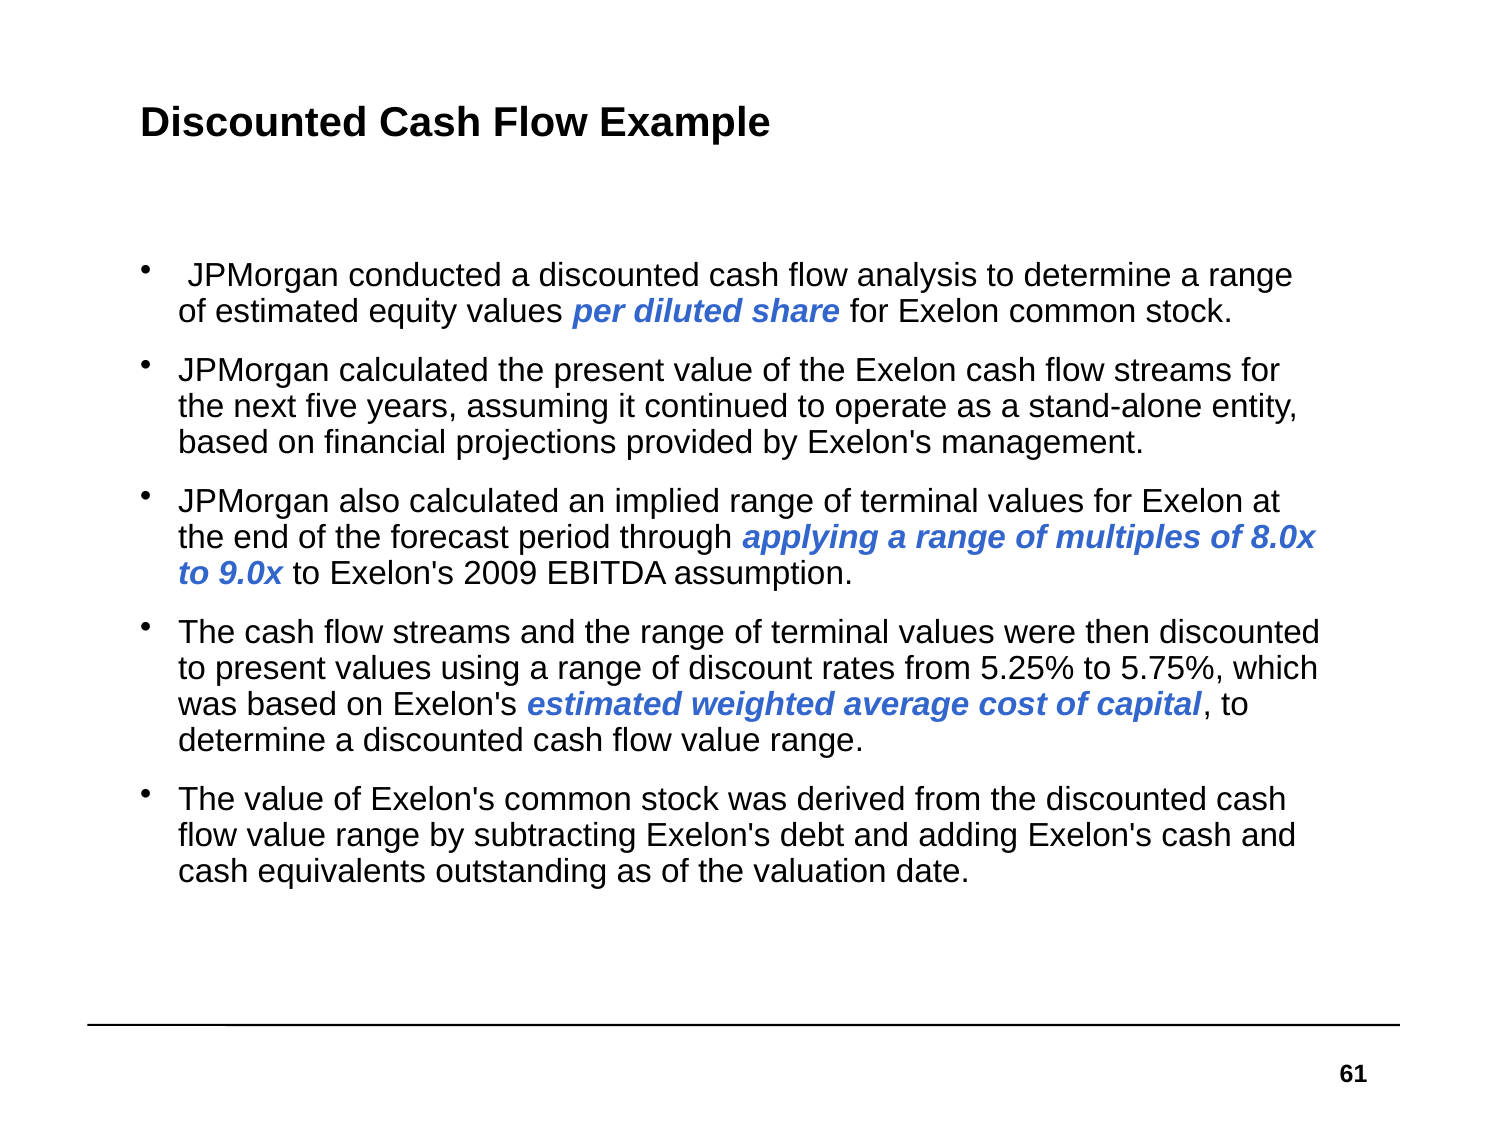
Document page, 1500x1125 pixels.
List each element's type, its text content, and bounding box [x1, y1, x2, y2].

list JPMorgan conducted a discounted cash flow analysis to determine a range of estimated equity values per diluted share for Exelon common stock. JPMorgan calculated the present value of the Exelon cash flow streams for the next five years, assuming it continued to operate as a stand-alone entity, based on financial projections provided by Exelon's management. JPMorgan also calculated an implied range of terminal values for Exelon at the end of the forecast period through applying a range of multiples of 8.0x to 9.0x to Exelon's 2009 EBITDA assumption. The cash flow streams and the range of terminal values were then discounted to present values using a range of discount rates from 5.25% to 5.75%, which was based on Exelon's estimated weighted average cost of capital, to determine a discounted cash flow value range. The value of Exelon's common stock was derived from the discounted cash flow value range by subtracting Exelon's debt and adding Exelon's cash and cash equivalents outstanding as of the valuation date. [125, 249, 1338, 1000]
title Discounted Cash Flow Example [125, 87, 1375, 225]
